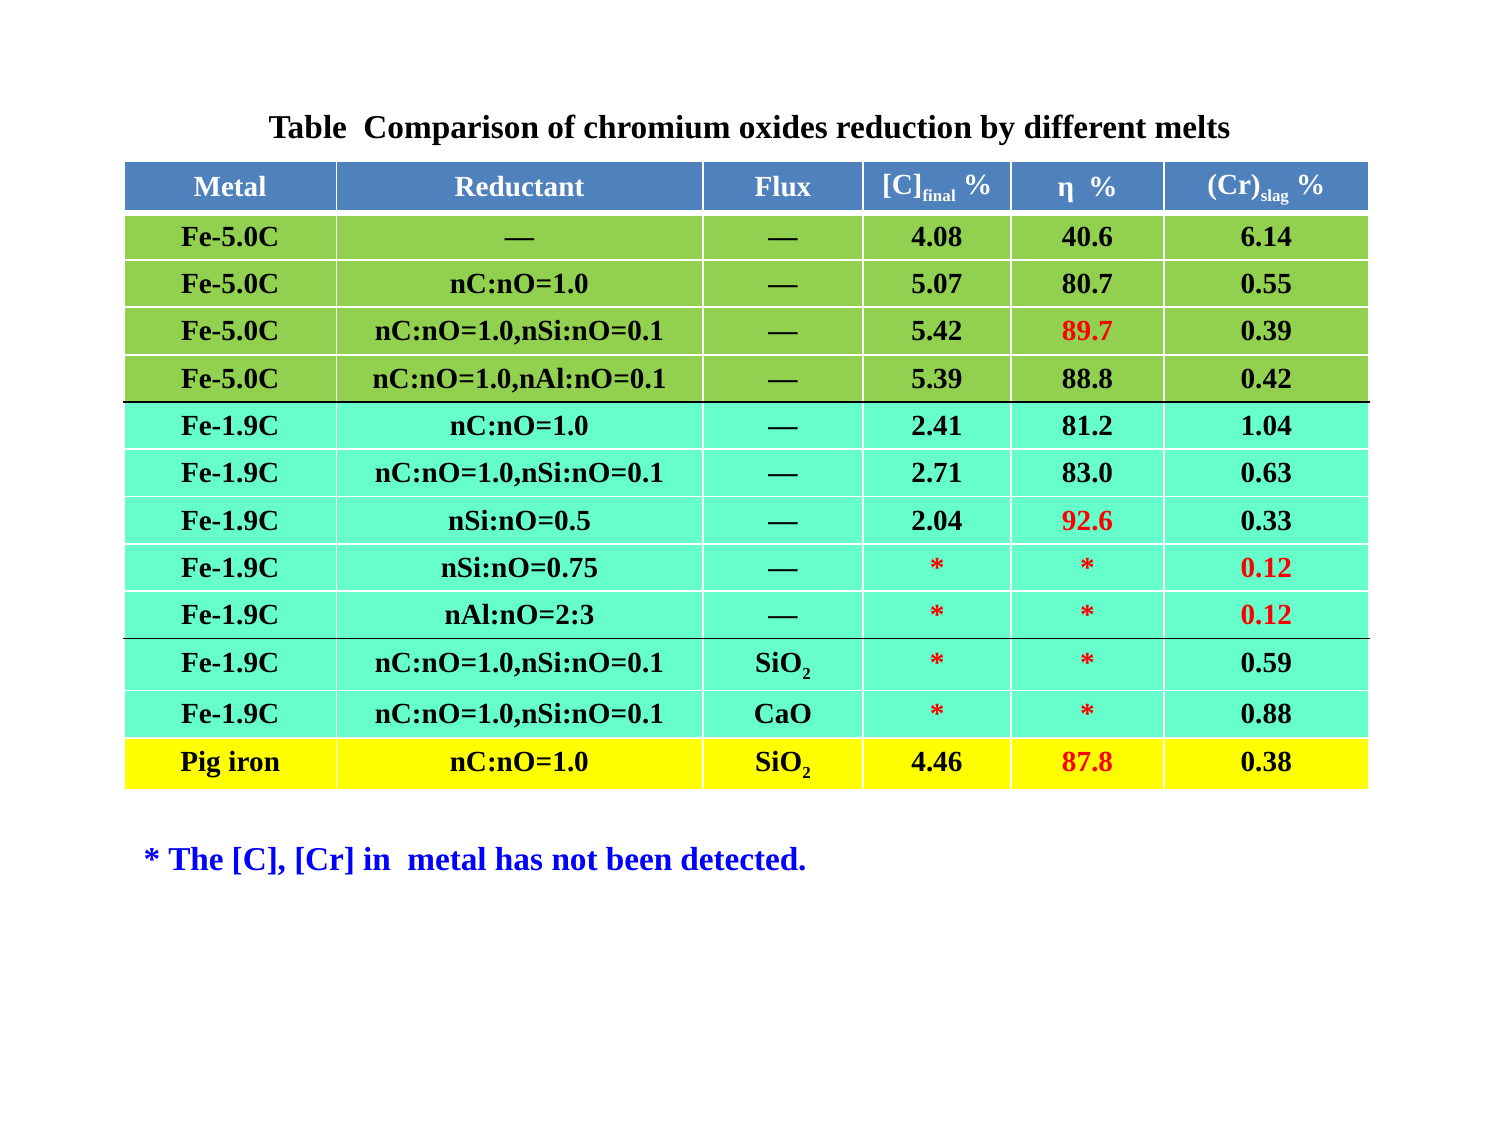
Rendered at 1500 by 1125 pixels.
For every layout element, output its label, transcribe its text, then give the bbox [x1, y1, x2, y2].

table_cell 88.8 [1012, 356, 1163, 401]
table_cell 0.42 [1165, 356, 1368, 401]
table_cell Fe-1.9C [125, 497, 336, 543]
table_cell nC:nO=1.0 [337, 739, 702, 789]
table_cell * [1012, 545, 1163, 590]
table_cell 5.07 [864, 261, 1010, 306]
table_cell 89.7 [1012, 308, 1163, 354]
table_cell Fe-1.9C [125, 639, 336, 690]
table_cell nC:nO=1.0,nSi:nO=0.1 [337, 691, 702, 737]
table_cell — [704, 403, 862, 448]
table_cell nSi:nO=0.5 [337, 497, 702, 543]
table_cell SiO2 [704, 739, 862, 789]
table_cell Fe-1.9C [125, 450, 336, 496]
table_cell 5.42 [864, 308, 1010, 354]
table_cell 0.59 [1165, 639, 1368, 690]
table_cell 87.8 [1012, 739, 1163, 789]
table_cell nC:nO=1.0,nSi:nO=0.1 [337, 308, 702, 354]
table_cell — [704, 261, 862, 306]
table_header Reductant [337, 162, 702, 210]
table_cell — [704, 450, 862, 496]
table_cell 0.39 [1165, 308, 1368, 354]
table_cell Fe-5.0C [125, 216, 336, 259]
table_cell — [337, 216, 702, 259]
table_cell nC:nO=1.0 [337, 261, 702, 306]
table_cell * [1012, 592, 1163, 638]
table_cell — [704, 308, 862, 354]
table_cell — [704, 216, 862, 259]
table_cell 0.33 [1165, 497, 1368, 543]
table_cell * [1012, 639, 1163, 690]
table_cell Fe-1.9C [125, 403, 336, 448]
table_cell 0.38 [1165, 739, 1368, 789]
table_cell 2.04 [864, 497, 1010, 543]
table_cell nSi:nO=0.75 [337, 545, 702, 590]
table_cell nC:nO=1.0,nAl:nO=0.1 [337, 356, 702, 401]
table_cell nC:nO=1.0,nSi:nO=0.1 [337, 639, 702, 690]
table_cell * [864, 592, 1010, 638]
table_cell nC:nO=1.0,nSi:nO=0.1 [337, 450, 702, 496]
table_header Flux [704, 162, 862, 210]
table_header (Cr)slag % [1165, 162, 1368, 210]
text_box Table Comparison of chromium oxides reduction by different melts [253, 90, 1270, 153]
table_cell Fe-5.0C [125, 356, 336, 401]
table_cell 40.6 [1012, 216, 1163, 259]
table_cell 83.0 [1012, 450, 1163, 496]
table_cell 0.63 [1165, 450, 1368, 496]
table_cell * [1012, 691, 1163, 737]
table_header Metal [125, 162, 336, 210]
table_cell SiO2 [704, 639, 862, 690]
table_cell Fe-1.9C [125, 592, 336, 638]
table_cell Fe-1.9C [125, 545, 336, 590]
table_cell * [864, 545, 1010, 590]
table_cell 1.04 [1165, 403, 1368, 448]
table_cell 6.14 [1165, 216, 1368, 259]
table_cell — [704, 592, 862, 638]
table_cell Pig iron [125, 739, 336, 789]
table_cell Fe-5.0C [125, 261, 336, 306]
table_cell 81.2 [1012, 403, 1163, 448]
table_cell nAl:nO=2:3 [337, 592, 702, 638]
table_cell 80.7 [1012, 261, 1163, 306]
table_cell 2.71 [864, 450, 1010, 496]
table_cell — [704, 497, 862, 543]
table_header [C]final % [864, 162, 1010, 210]
table_cell * [864, 639, 1010, 690]
table_cell 4.08 [864, 216, 1010, 259]
table_cell Fe-1.9C [125, 691, 336, 737]
table_cell 5.39 [864, 356, 1010, 401]
table_cell * [864, 691, 1010, 737]
table_cell 92.6 [1012, 497, 1163, 543]
table_cell CaO [704, 691, 862, 737]
table_header η % [1012, 162, 1163, 210]
table_cell 0.12 [1165, 545, 1368, 590]
table_cell 0.88 [1165, 691, 1368, 737]
table_cell Fe-5.0C [125, 308, 336, 354]
text_box * The [C], [Cr] in metal has not been detected. [128, 830, 823, 885]
table_cell 2.41 [864, 403, 1010, 448]
table_cell nC:nO=1.0 [337, 403, 702, 448]
table_cell 0.12 [1165, 592, 1368, 638]
table_cell 0.55 [1165, 261, 1368, 306]
table_cell — [704, 356, 862, 401]
table_cell 4.46 [864, 739, 1010, 789]
table_cell — [704, 545, 862, 590]
